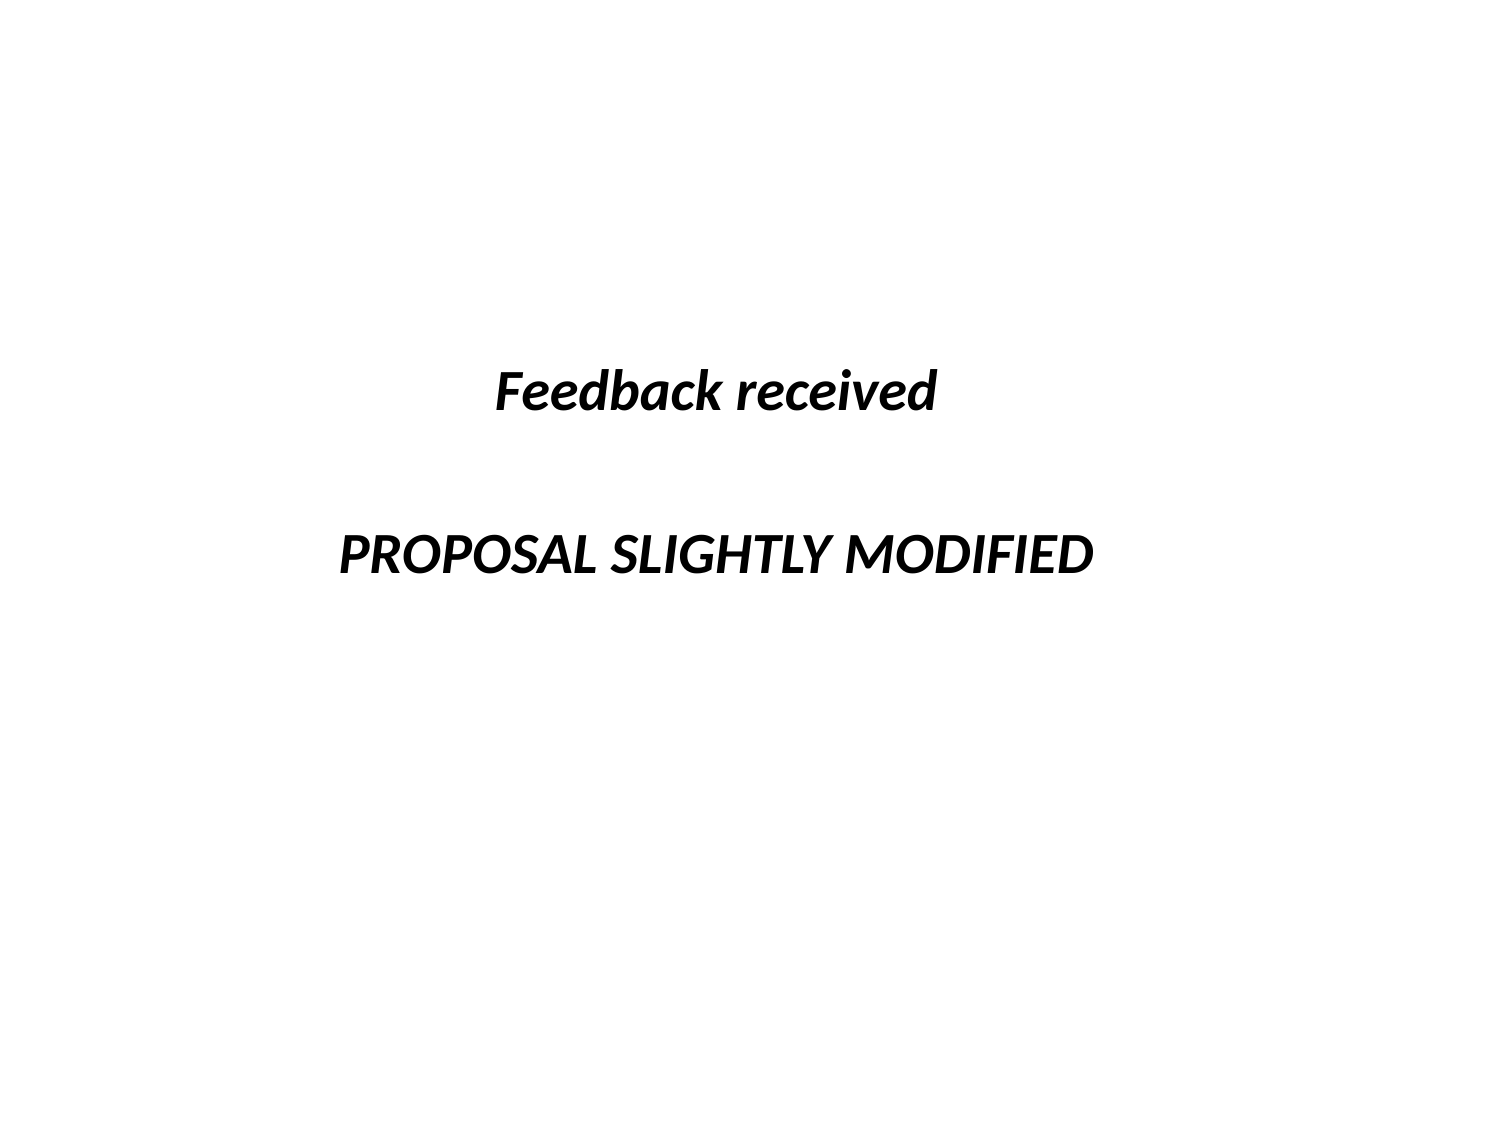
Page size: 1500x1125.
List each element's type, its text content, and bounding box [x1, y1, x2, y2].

list Feedback received PROPOSAL SLIGHTLY MODIFIED [41, 42, 1392, 1078]
